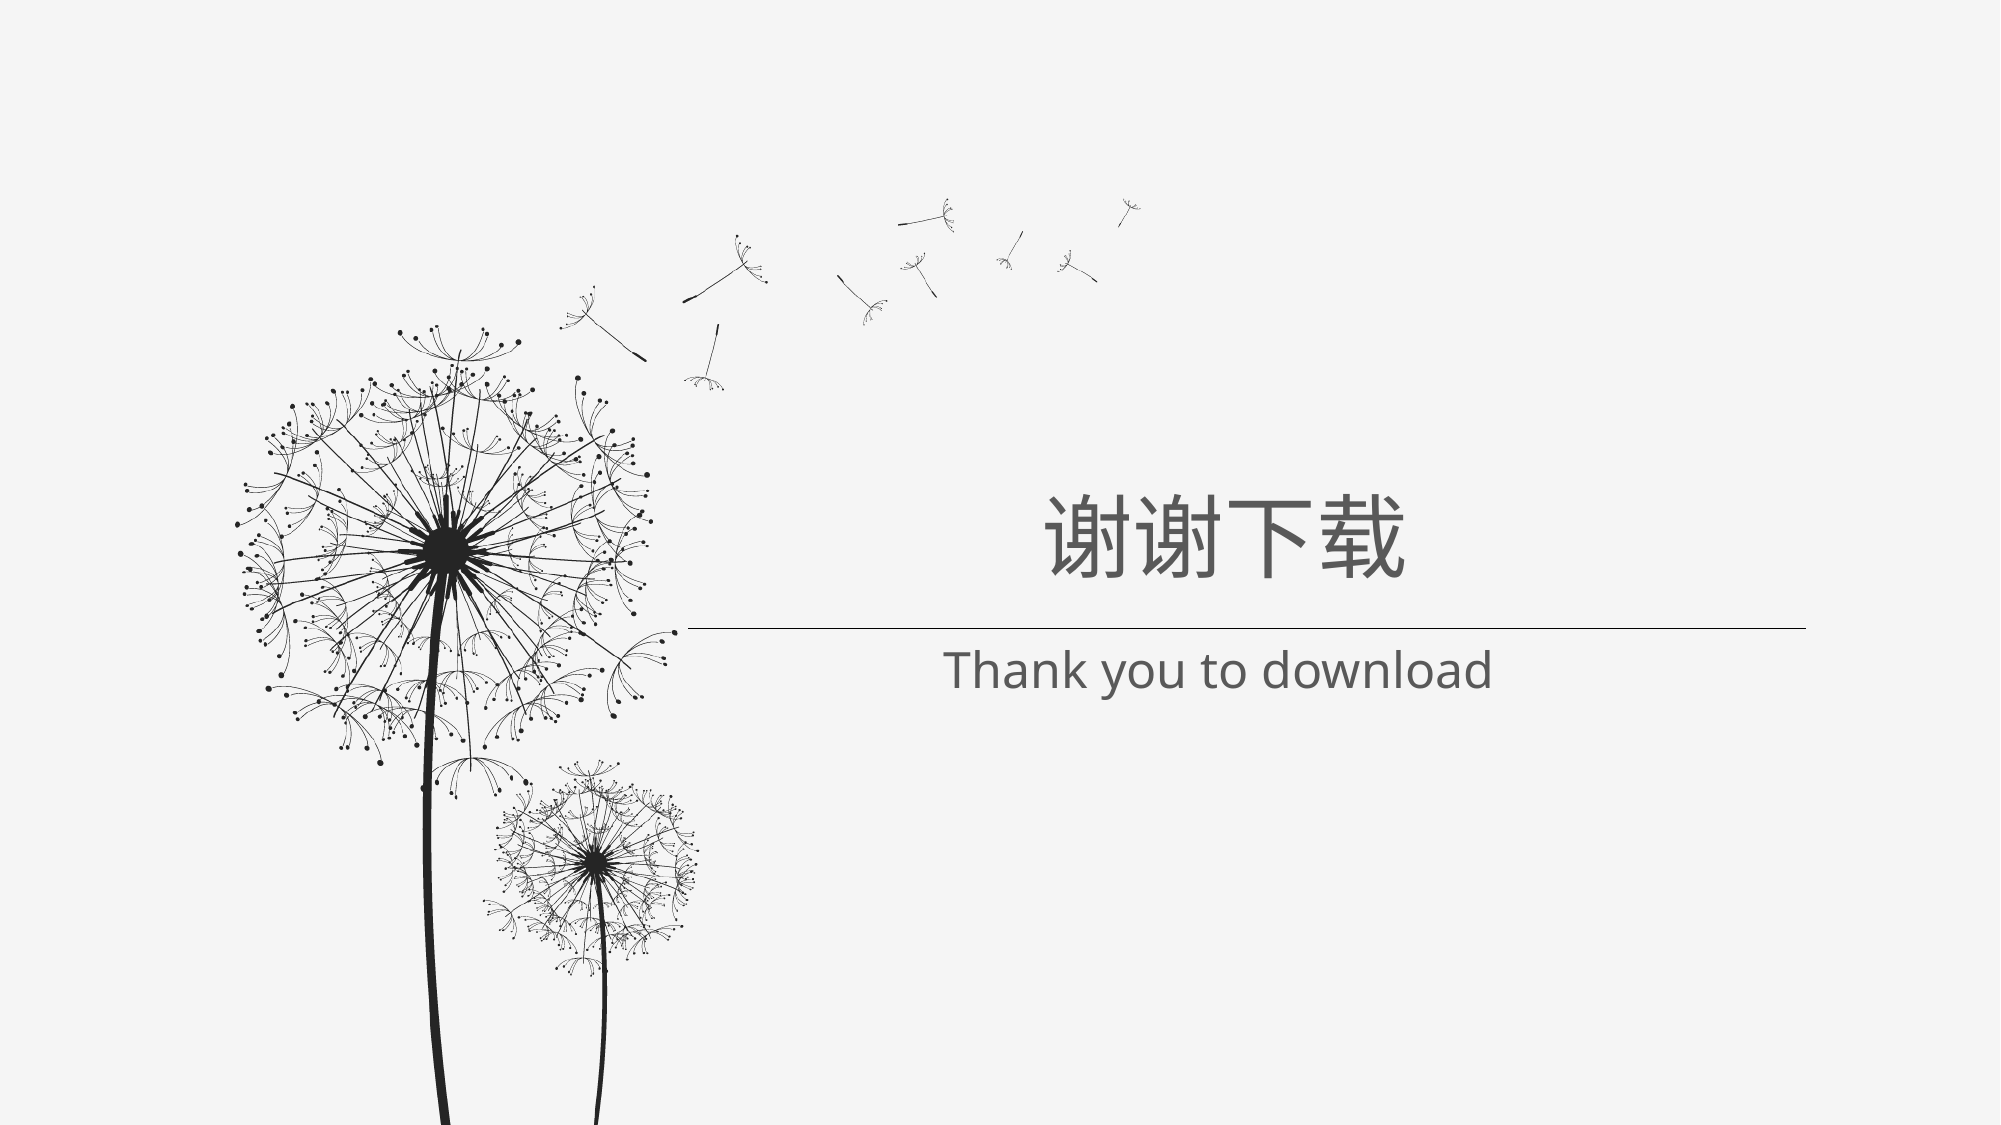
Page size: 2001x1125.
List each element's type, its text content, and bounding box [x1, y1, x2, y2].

text_box 谢谢下载 [1177, 472, 1423, 597]
picture [209, 160, 1174, 1125]
text_box Thank you to download [1177, 637, 1510, 706]
